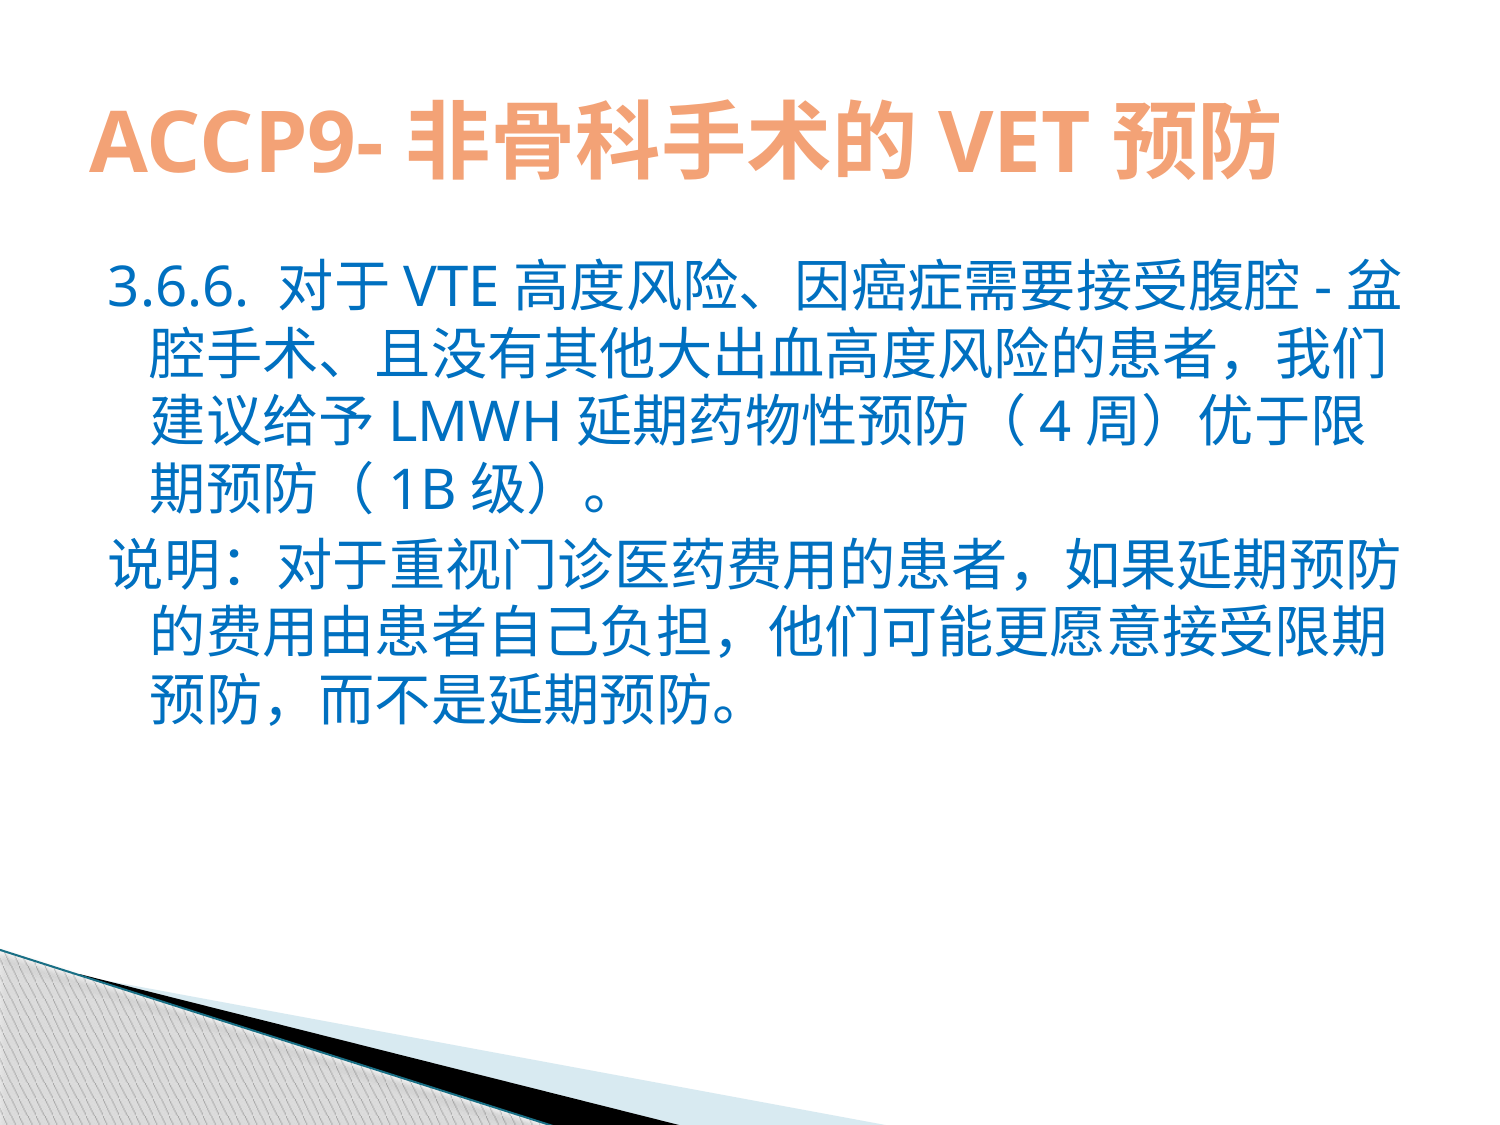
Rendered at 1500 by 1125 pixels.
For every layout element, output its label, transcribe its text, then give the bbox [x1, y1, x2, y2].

list 3.6.6. 对于VTE高度风险、因癌症需要接受腹腔-盆腔手术、且没有其他大出血高度风险的患者，我们建议给予LMWH延期药物性预防（4周）优于限期预防（1B级）。 说明：对于重视门诊医药费用的患者，如果延期预防的费用由患者自己负担，他们可能更愿意接受限期预防，而不是延期预防。 [74, 242, 1426, 986]
title ACCP9-非骨科手术的VET预防 [75, 45, 1425, 233]
